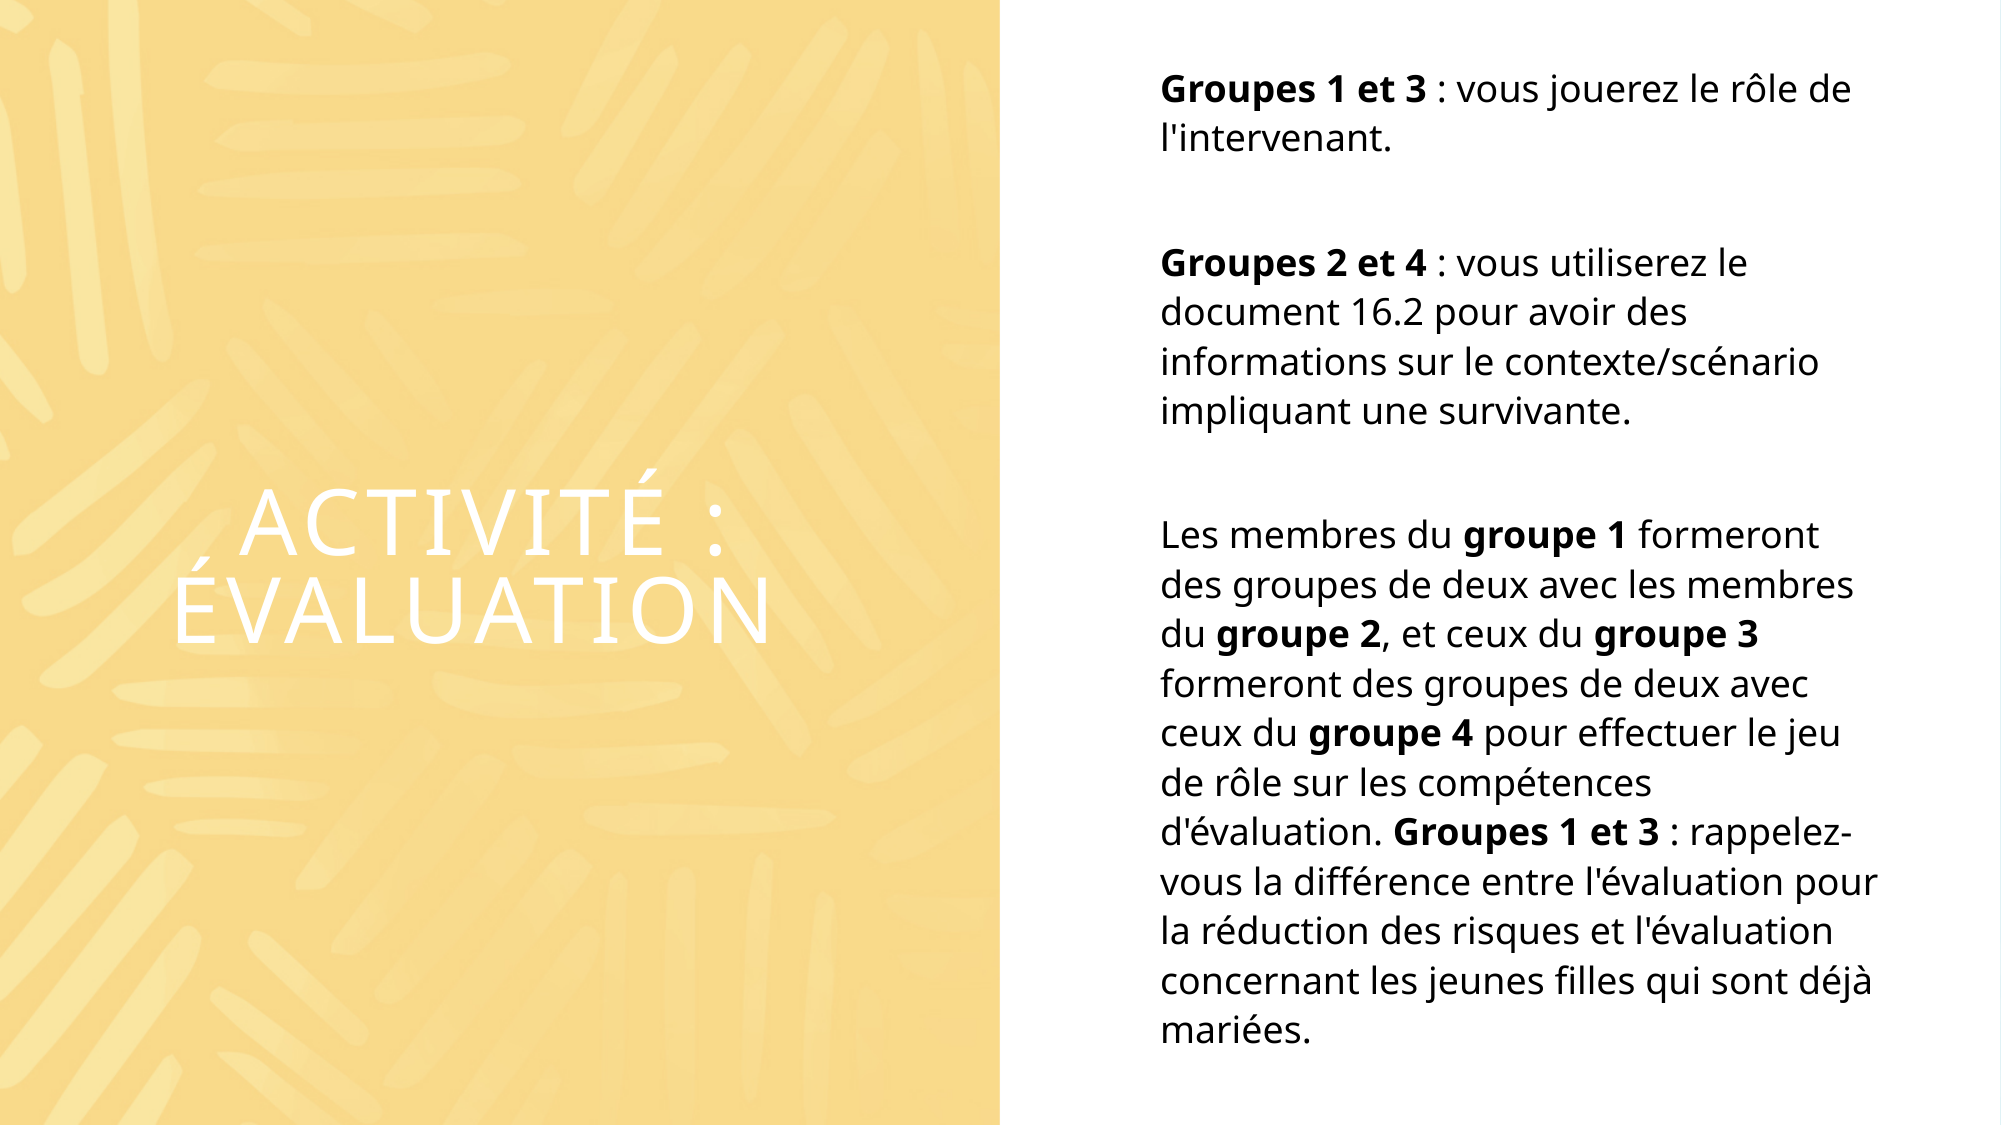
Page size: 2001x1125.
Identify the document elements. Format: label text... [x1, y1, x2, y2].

list Groupes 1 et 3 : vous jouerez le rôle de l'intervenant. Groupes 2 et 4 : vous utiliserez le document 16.2 pour avoir des informations sur le contexte/scénario impliquant une survivante. Les membres du groupe 1 formeront des groupes de deux avec les membres du groupe 2, et ceux du groupe 3 formeront des groupes de deux avec ceux du groupe 4 pour effectuer le jeu de rôle sur les compétences d'évaluation. Groupes 1 et 3 : rappelez-vous la différence entre l'évaluation pour la réduction des risques et l'évaluation concernant les jeunes filles qui sont déjà mariées. [1152, 140, 1888, 971]
title Activité : Évaluation [111, 446, 894, 700]
picture [0, 0, 2001, 1125]
